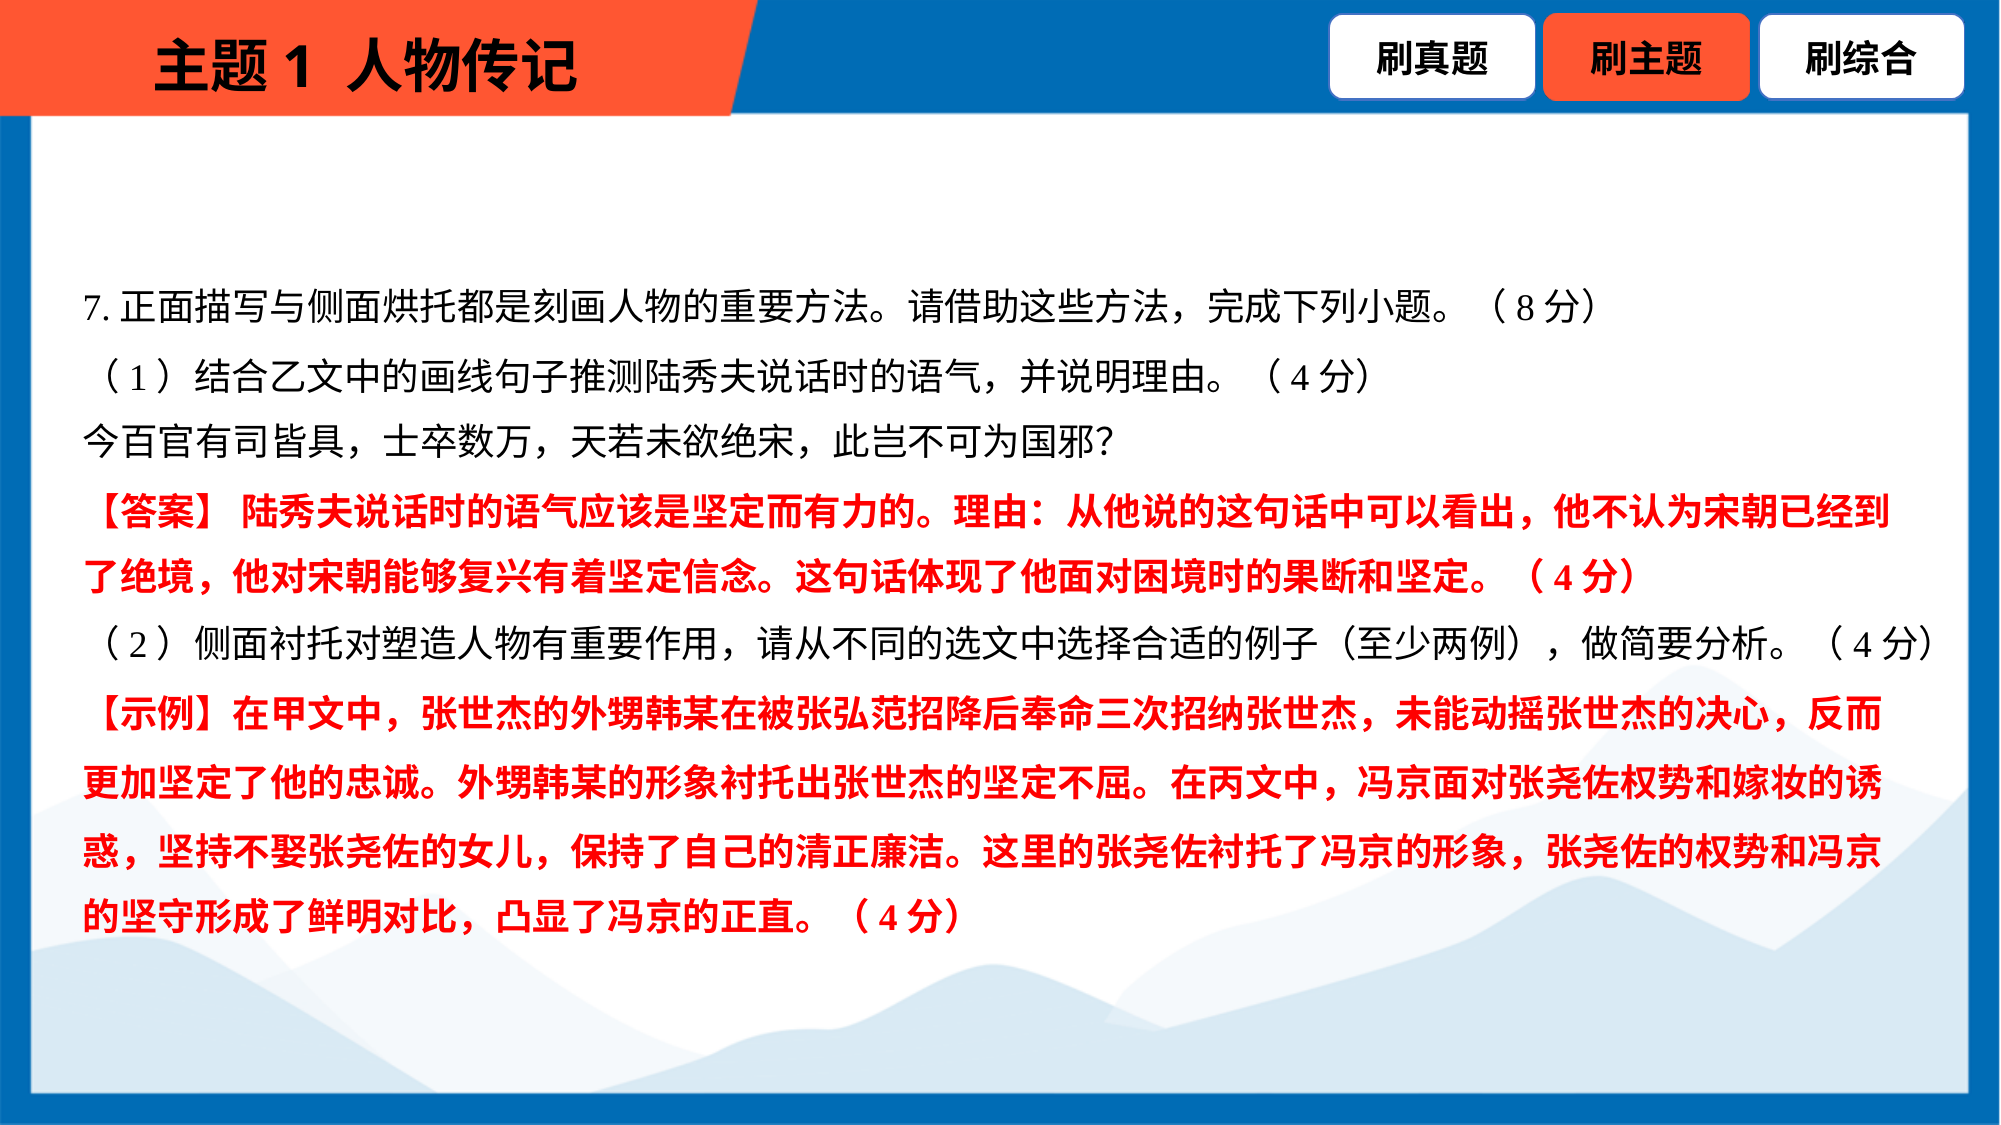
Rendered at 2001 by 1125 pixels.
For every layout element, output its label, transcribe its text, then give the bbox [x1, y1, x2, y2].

text_box 【示例】在甲文中，张世杰的外甥韩某在被张弘范招降后奉命三次招纳张世杰，未能动摇张世杰的决心，反而 更加坚定了他的忠诚。外甥韩某的形象衬托出张世杰的坚定不屈。在丙文中，冯京面对张尧佐权势和嫁妆的诱 惑，坚持不娶张尧佐的女儿，保持了自己的清正廉洁。这里的张尧佐衬托了冯京的形象，张尧佐的权势和冯京 的坚守形成了鲜明对比，凸显了冯京的正直。（4分） [82, 666, 1917, 932]
text_box （1）结合乙文中的画线句子推测陆秀夫说话时的语气，并说明理由。（4分） 今百官有司皆具，士卒数万，天若未欲绝宋，此岂不可为国邪？ [82, 329, 1917, 456]
picture [0, 0, 2000, 1125]
text_box 7.正面描写与侧面烘托都是刻画人物的重要方法。请借助这些方法，完成下列小题。（8分） [82, 263, 1917, 322]
text_box （2）侧面衬托对塑造人物有重要作用，请从不同的选文中选择合适的例子（至少两例），做简要分析。（4分） [82, 599, 1938, 658]
text_box 【答案】 陆秀夫说话时的语气应该是坚定而有力的。理由：从他说的这句话中可以看出，他不认为宋朝已经到 了绝境，他对宋朝能够复兴有着坚定信念。这句话体现了他面对困境时的果断和坚定。（4分） [82, 464, 1917, 591]
